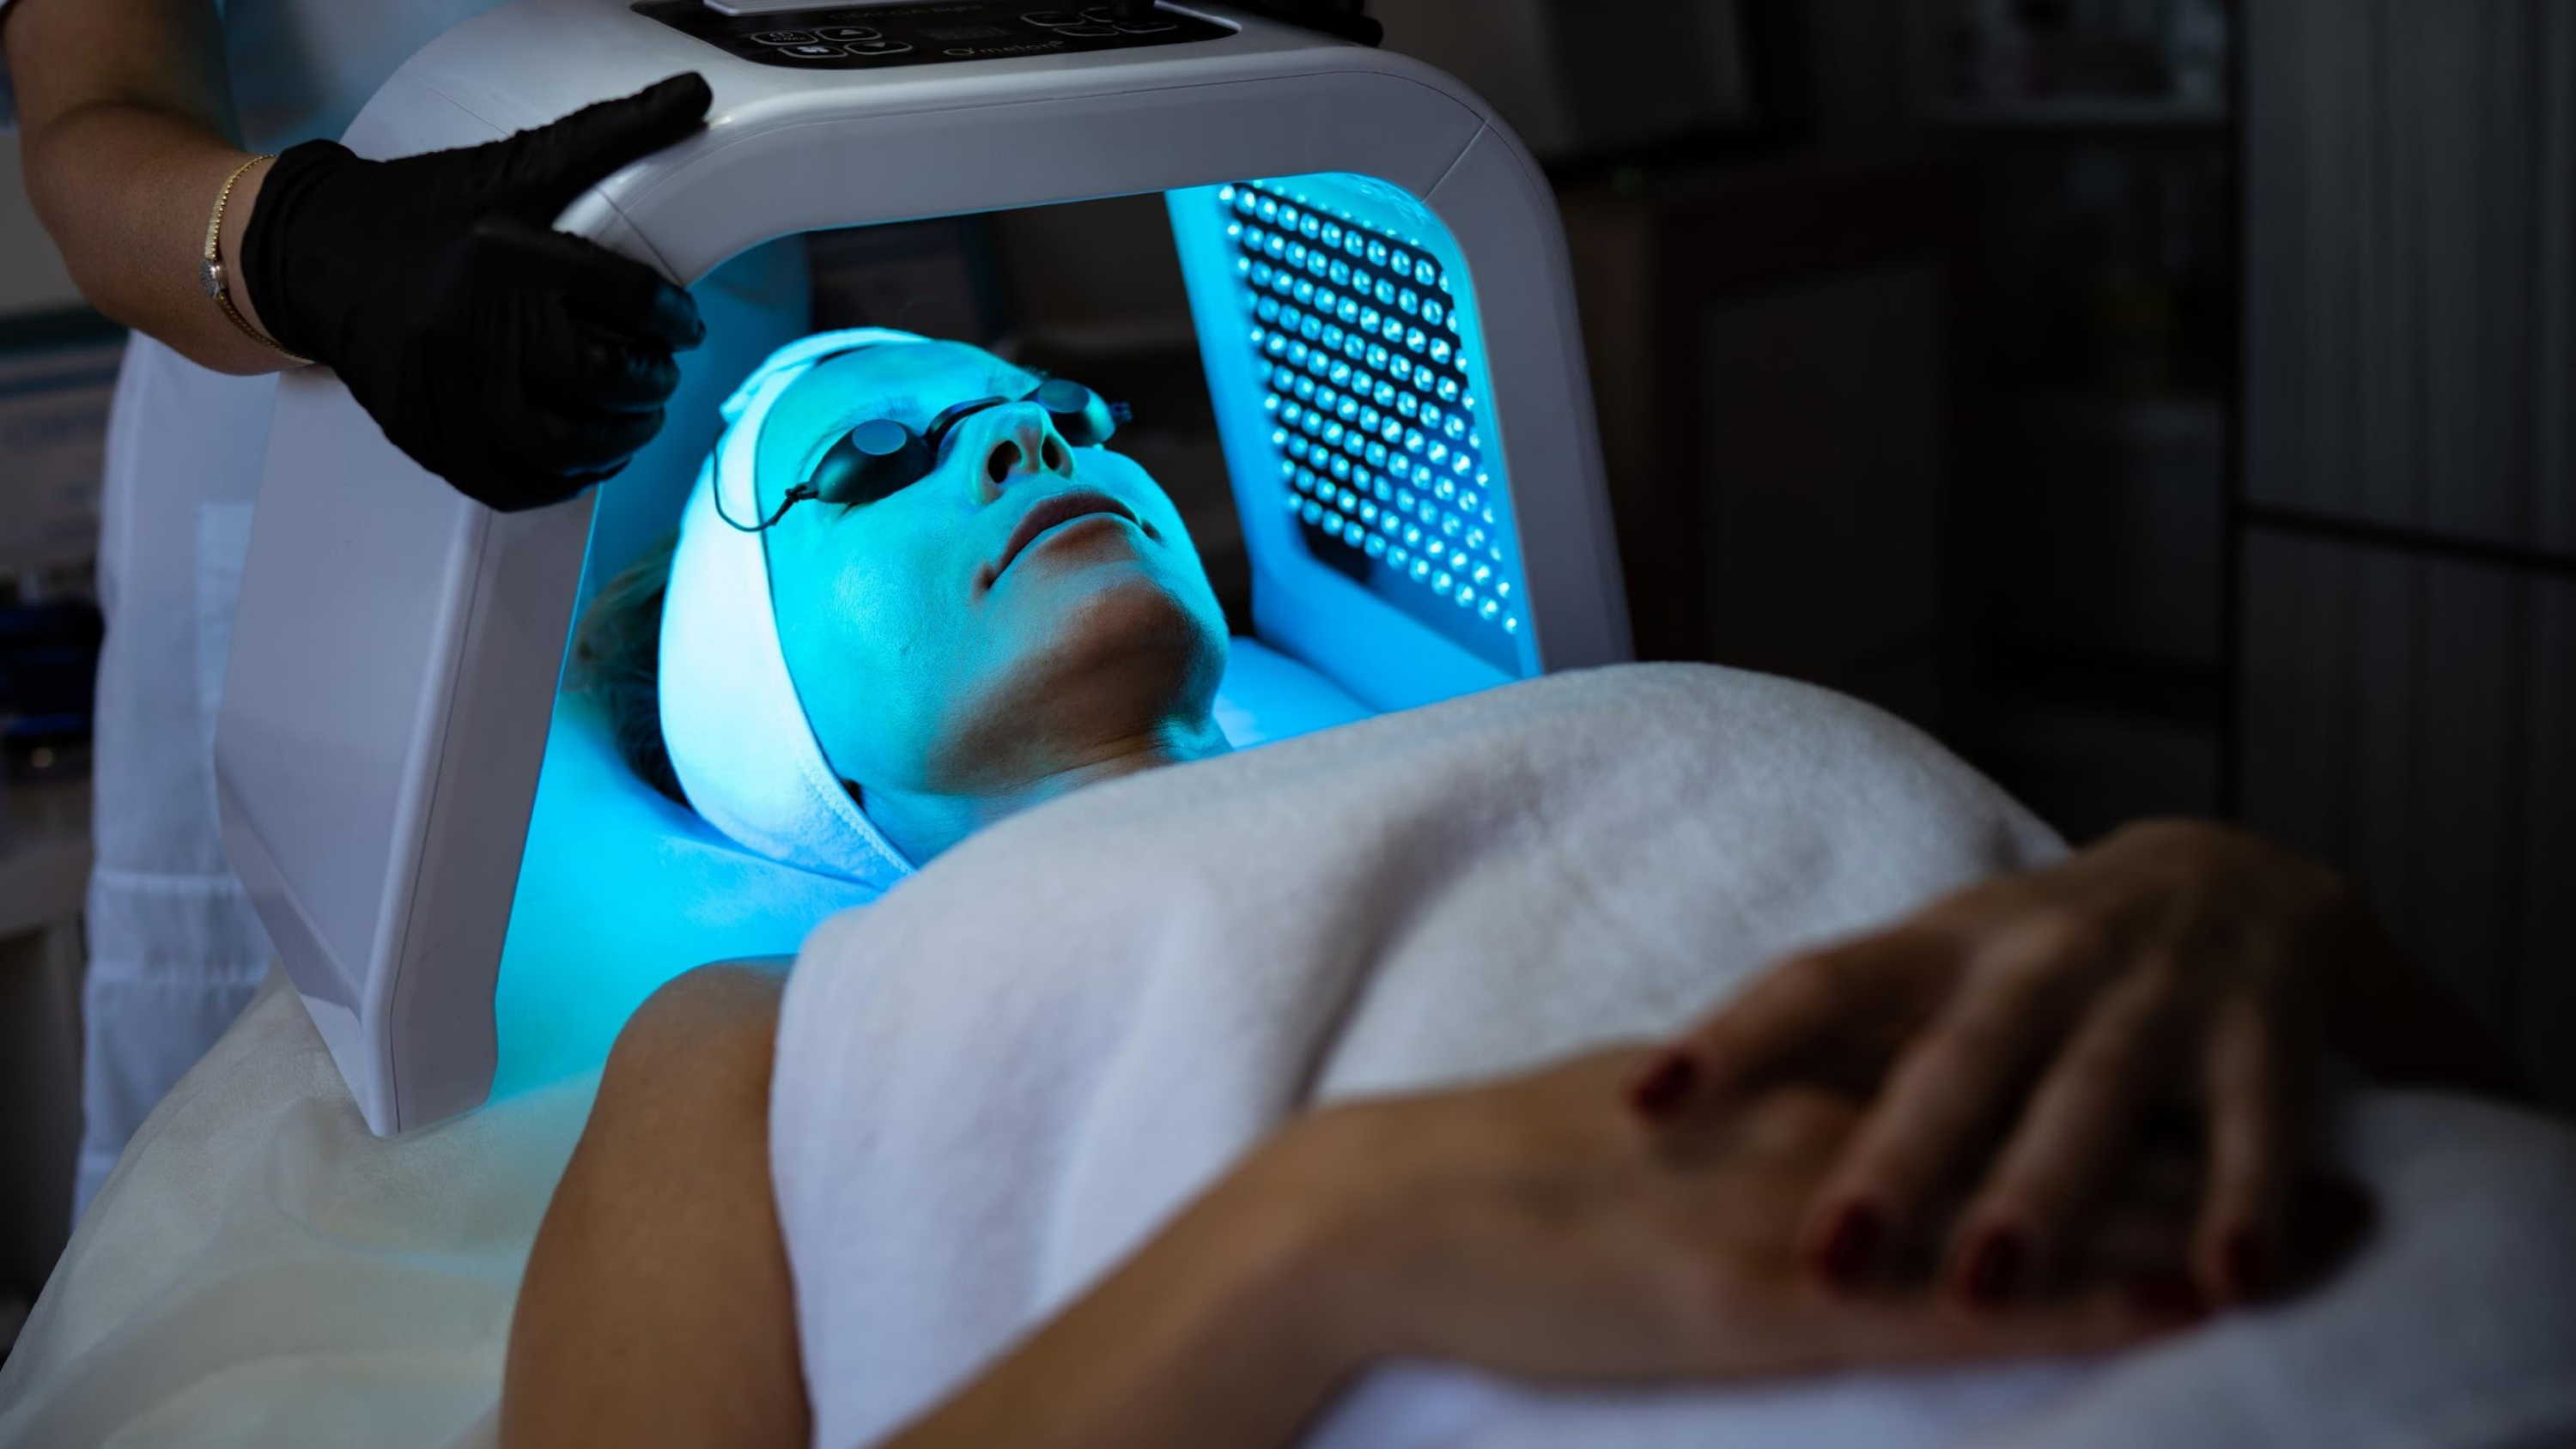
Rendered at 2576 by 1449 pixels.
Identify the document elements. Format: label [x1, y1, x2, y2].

text_box [0, 0, 2576, 1449]
